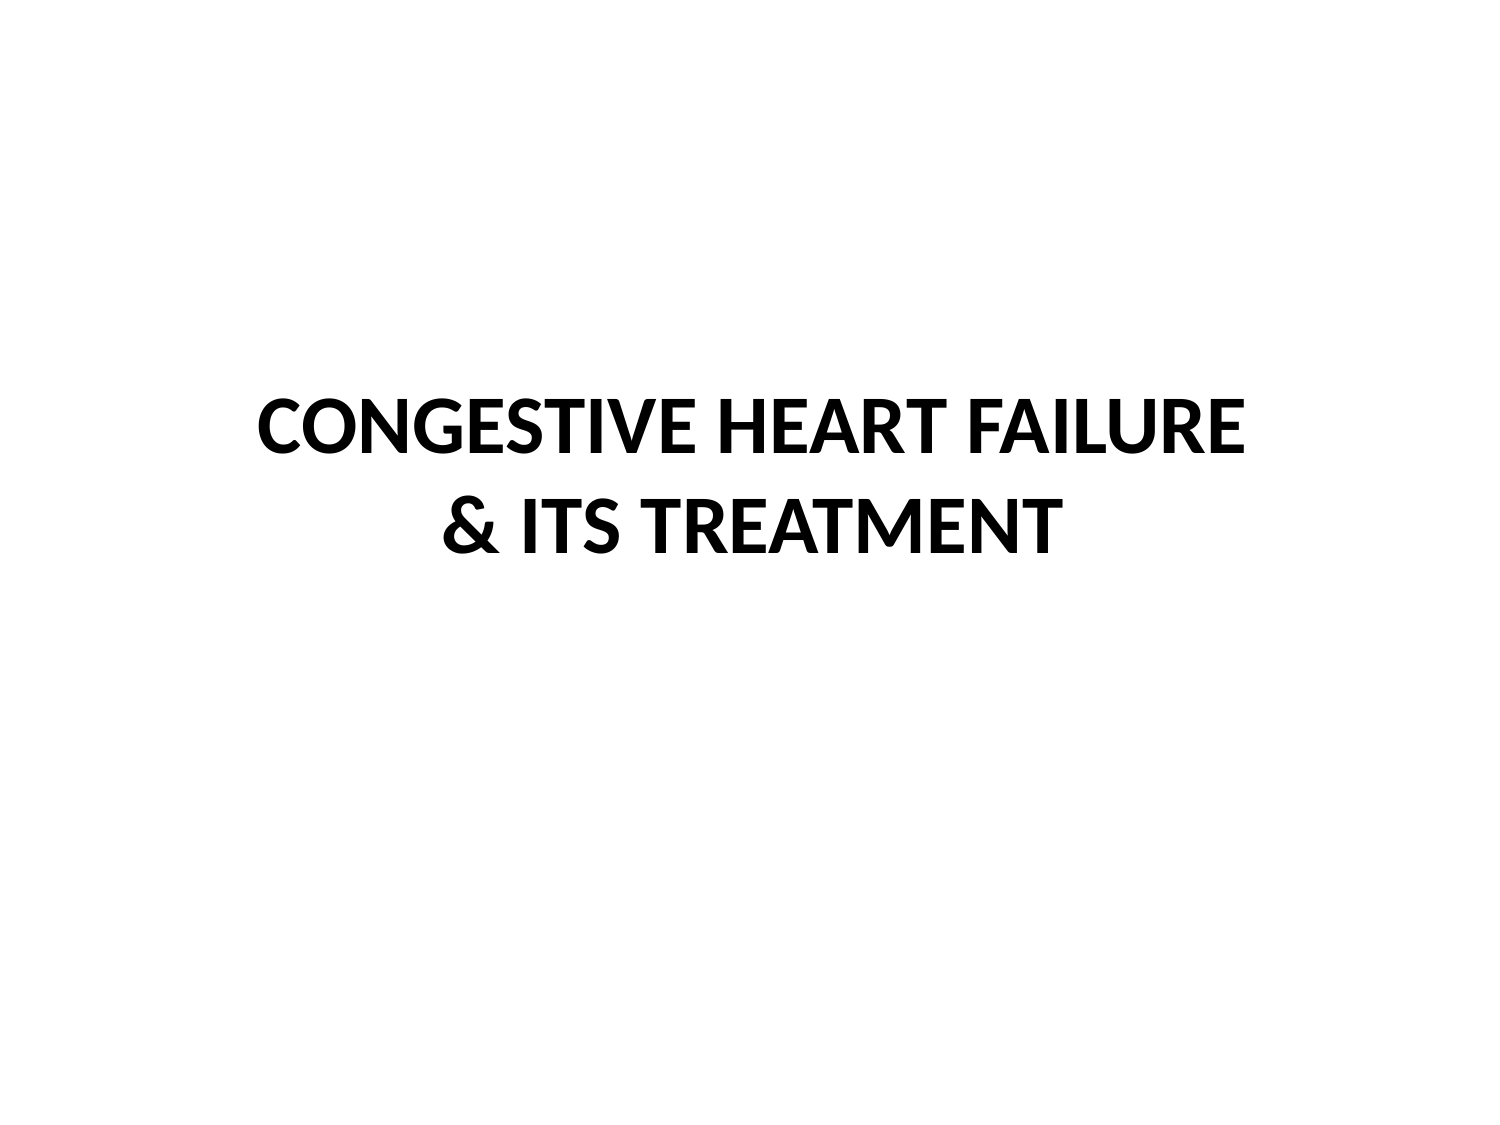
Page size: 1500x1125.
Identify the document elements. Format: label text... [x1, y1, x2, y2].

title CONGESTIVE HEART FAILURE & ITS TREATMENT [125, 362, 1400, 679]
